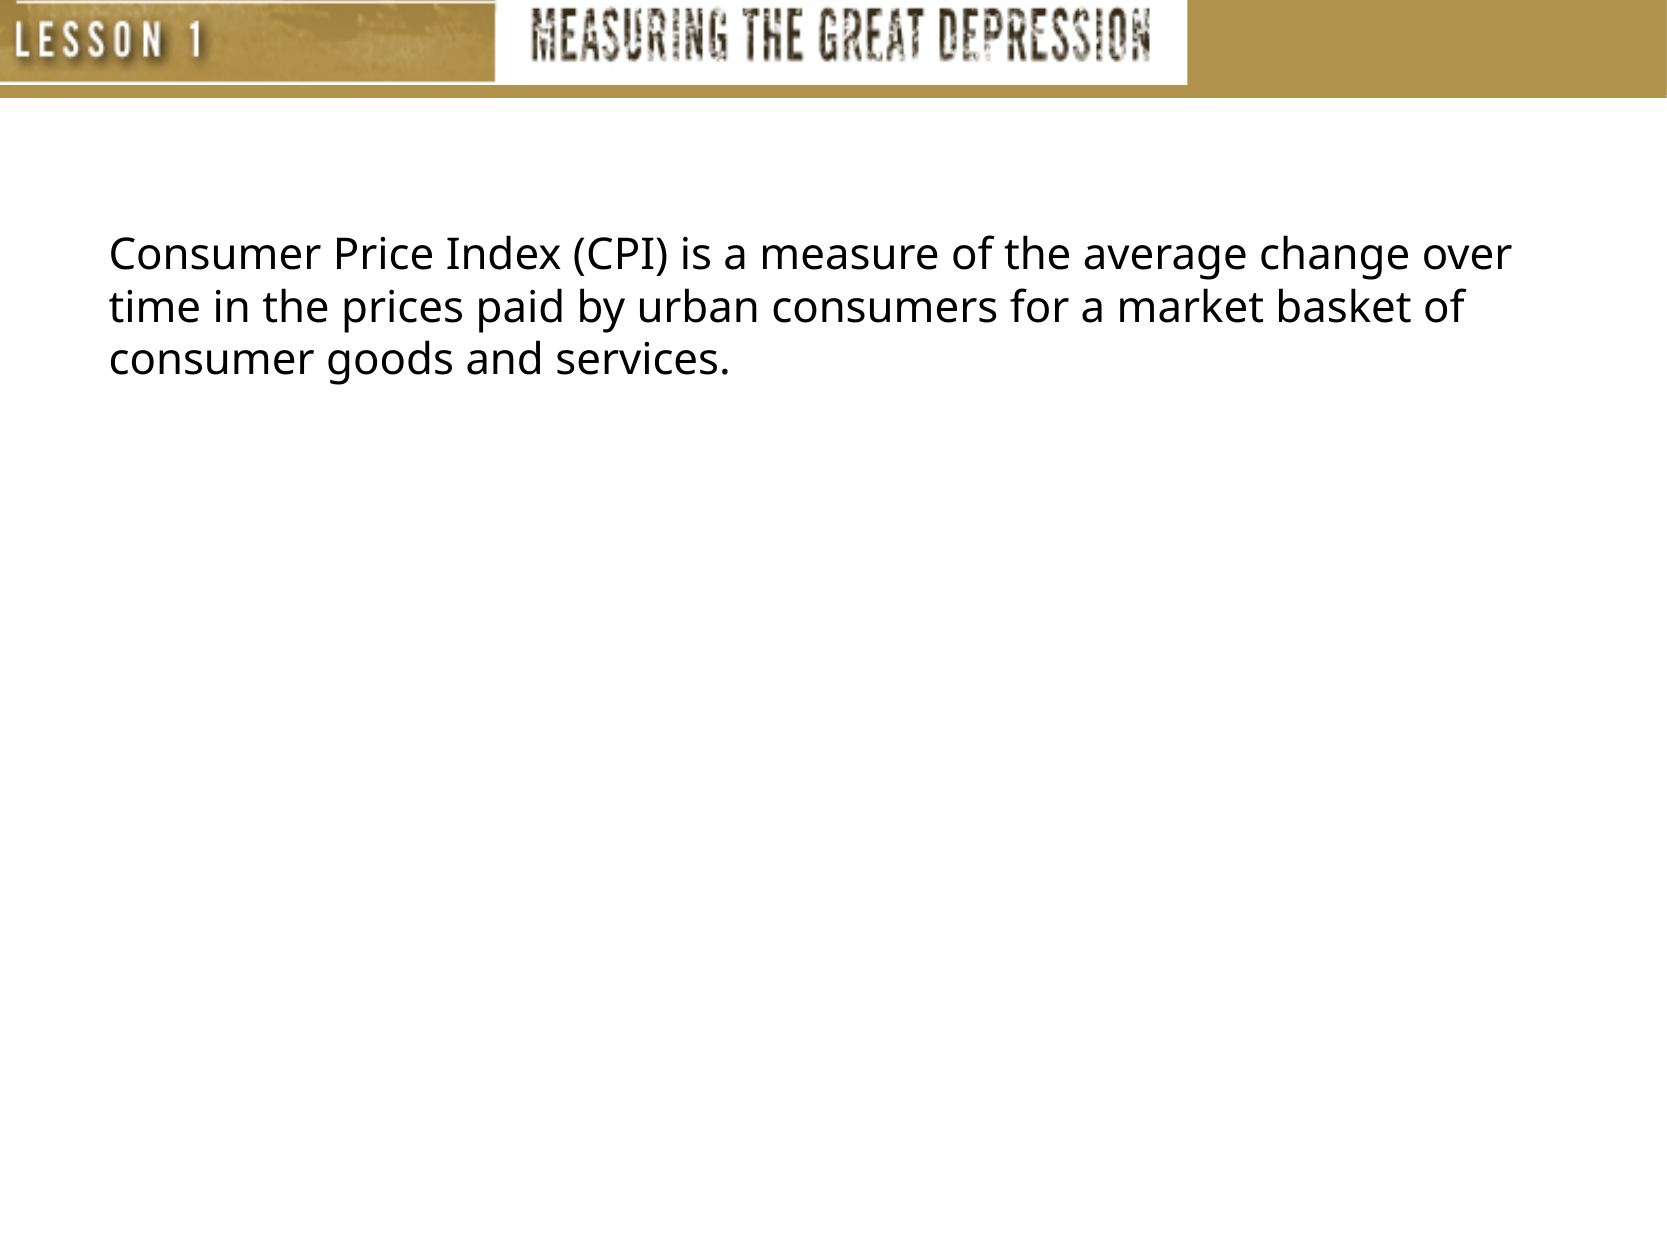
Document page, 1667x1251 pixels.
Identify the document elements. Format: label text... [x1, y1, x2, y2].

picture [0, 0, 1188, 85]
text_box Consumer Price Index (CPI) is a measure of the average change over time in the prices paid by urban consumers for a market basket of consumer goods and services. [93, 218, 1611, 391]
